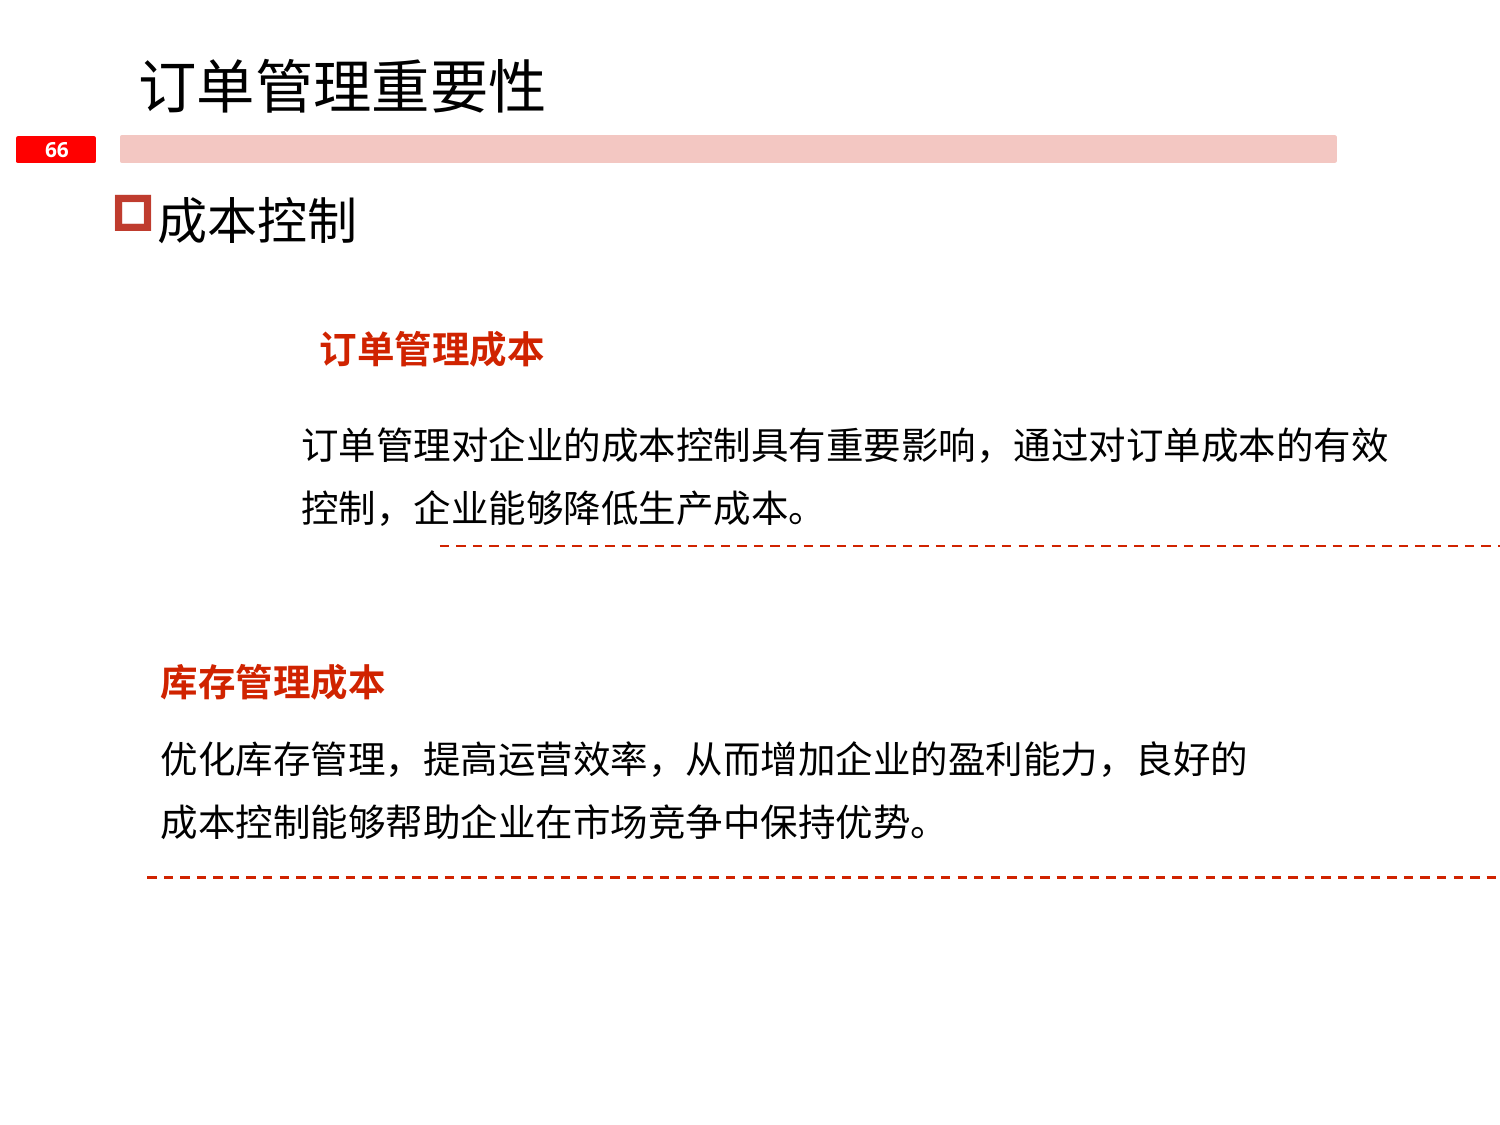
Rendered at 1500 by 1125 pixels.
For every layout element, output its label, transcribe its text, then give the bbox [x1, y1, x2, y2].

text_box 库存管理成本 [145, 625, 1106, 703]
text_box [17, 129, 97, 189]
text_box 优化库存管理，提高运营效率，从而增加企业的盈利能力，良好的成本控制能够帮助企业在市场竞争中保持优势。 [145, 703, 1258, 852]
text_box 订单管理对企业的成本控制具有重要影响，通过对订单成本的有效控制，企业能够降低生产成本。 [286, 388, 1399, 537]
text_box 成本控制 [96, 181, 1081, 276]
text_box [58, 173, 1442, 286]
text_box 订单管理重要性 [123, 42, 1247, 128]
text_box 订单管理成本 [304, 302, 1399, 388]
